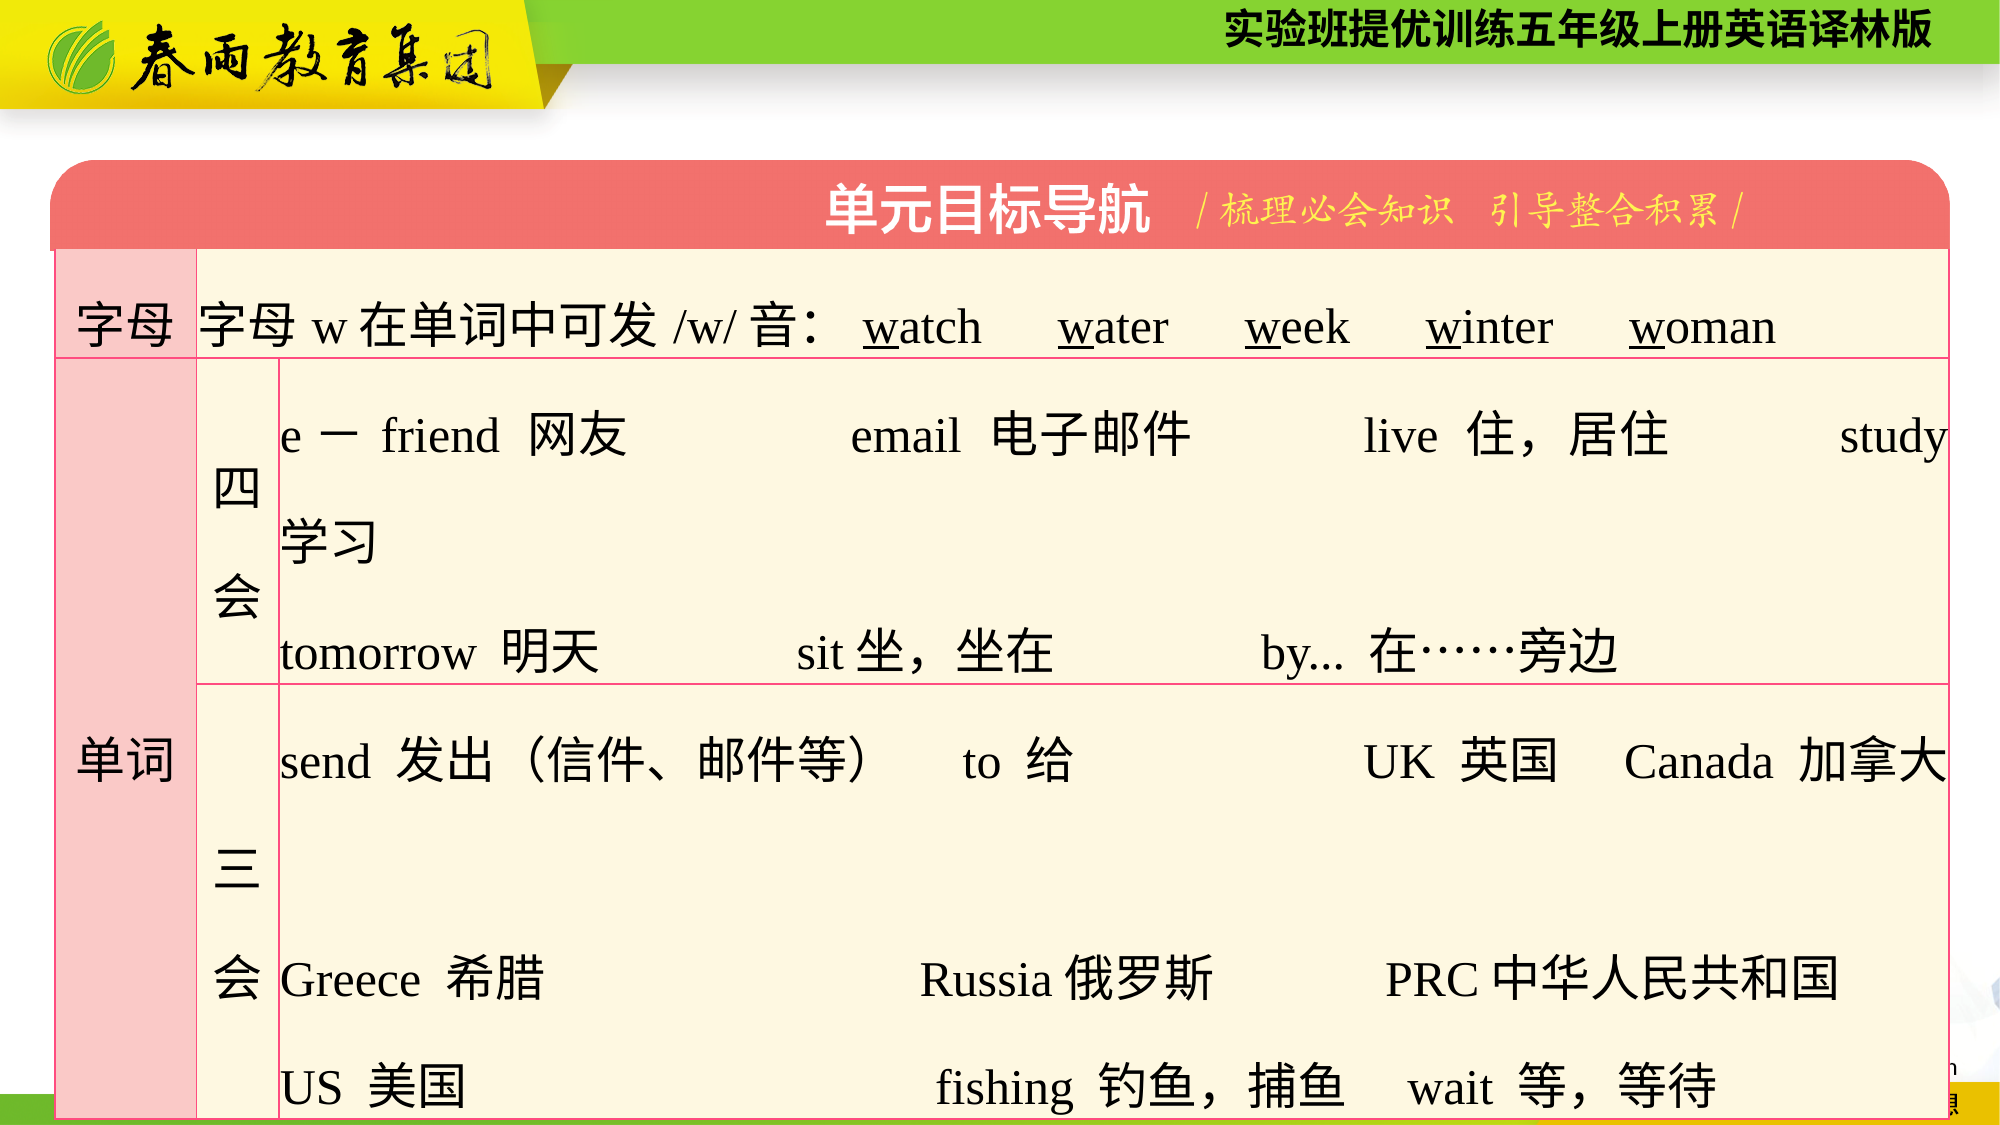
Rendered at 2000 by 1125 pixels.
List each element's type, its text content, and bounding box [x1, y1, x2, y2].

table_cell 三会 [197, 685, 278, 1118]
table_cell send 发出（信件、邮件等） to 给 UK 英国 Canada 加拿大 Greece 希腊 Russia俄罗斯 PRC中华人民共和国 US 美国 fishing 钓鱼，捕鱼 wait 等，等待 [280, 685, 1948, 1118]
picture [0, 0, 2000, 1125]
table_header 字母w在单词中可发/w/音：watch water week winter woman [197, 262, 1948, 357]
table_cell 四会 [197, 359, 278, 683]
table_cell e－friend 网友 email 电子邮件 live 住，居住 study 学习 tomorrow 明天 sit坐，坐在 by... 在……旁边 [280, 359, 1948, 683]
table_header 字母 [56, 262, 196, 357]
table_cell 单词 [56, 359, 196, 1118]
